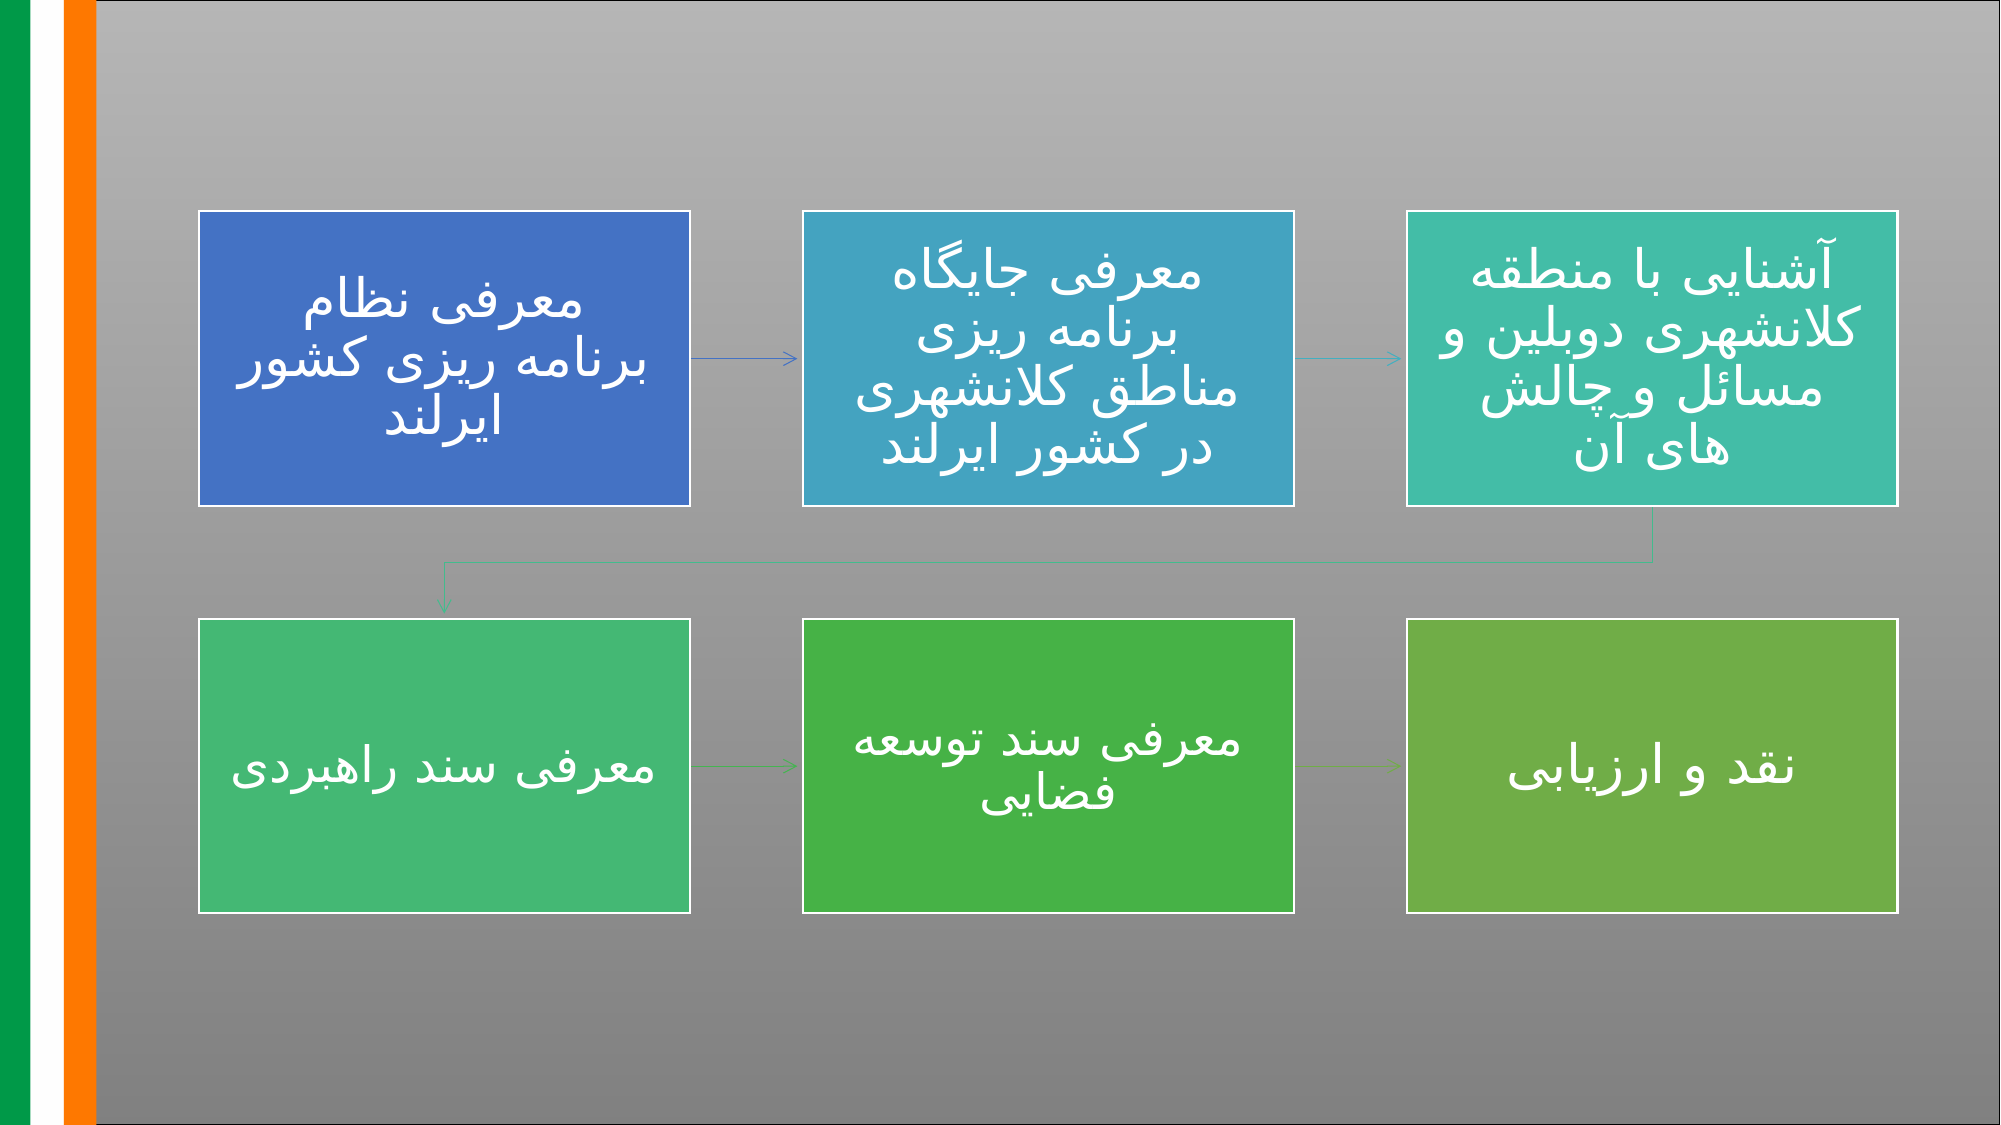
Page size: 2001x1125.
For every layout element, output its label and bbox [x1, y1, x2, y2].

text_box [97, 0, 2000, 1125]
text_box [197, 31, 1899, 1093]
picture [0, 0, 97, 1125]
